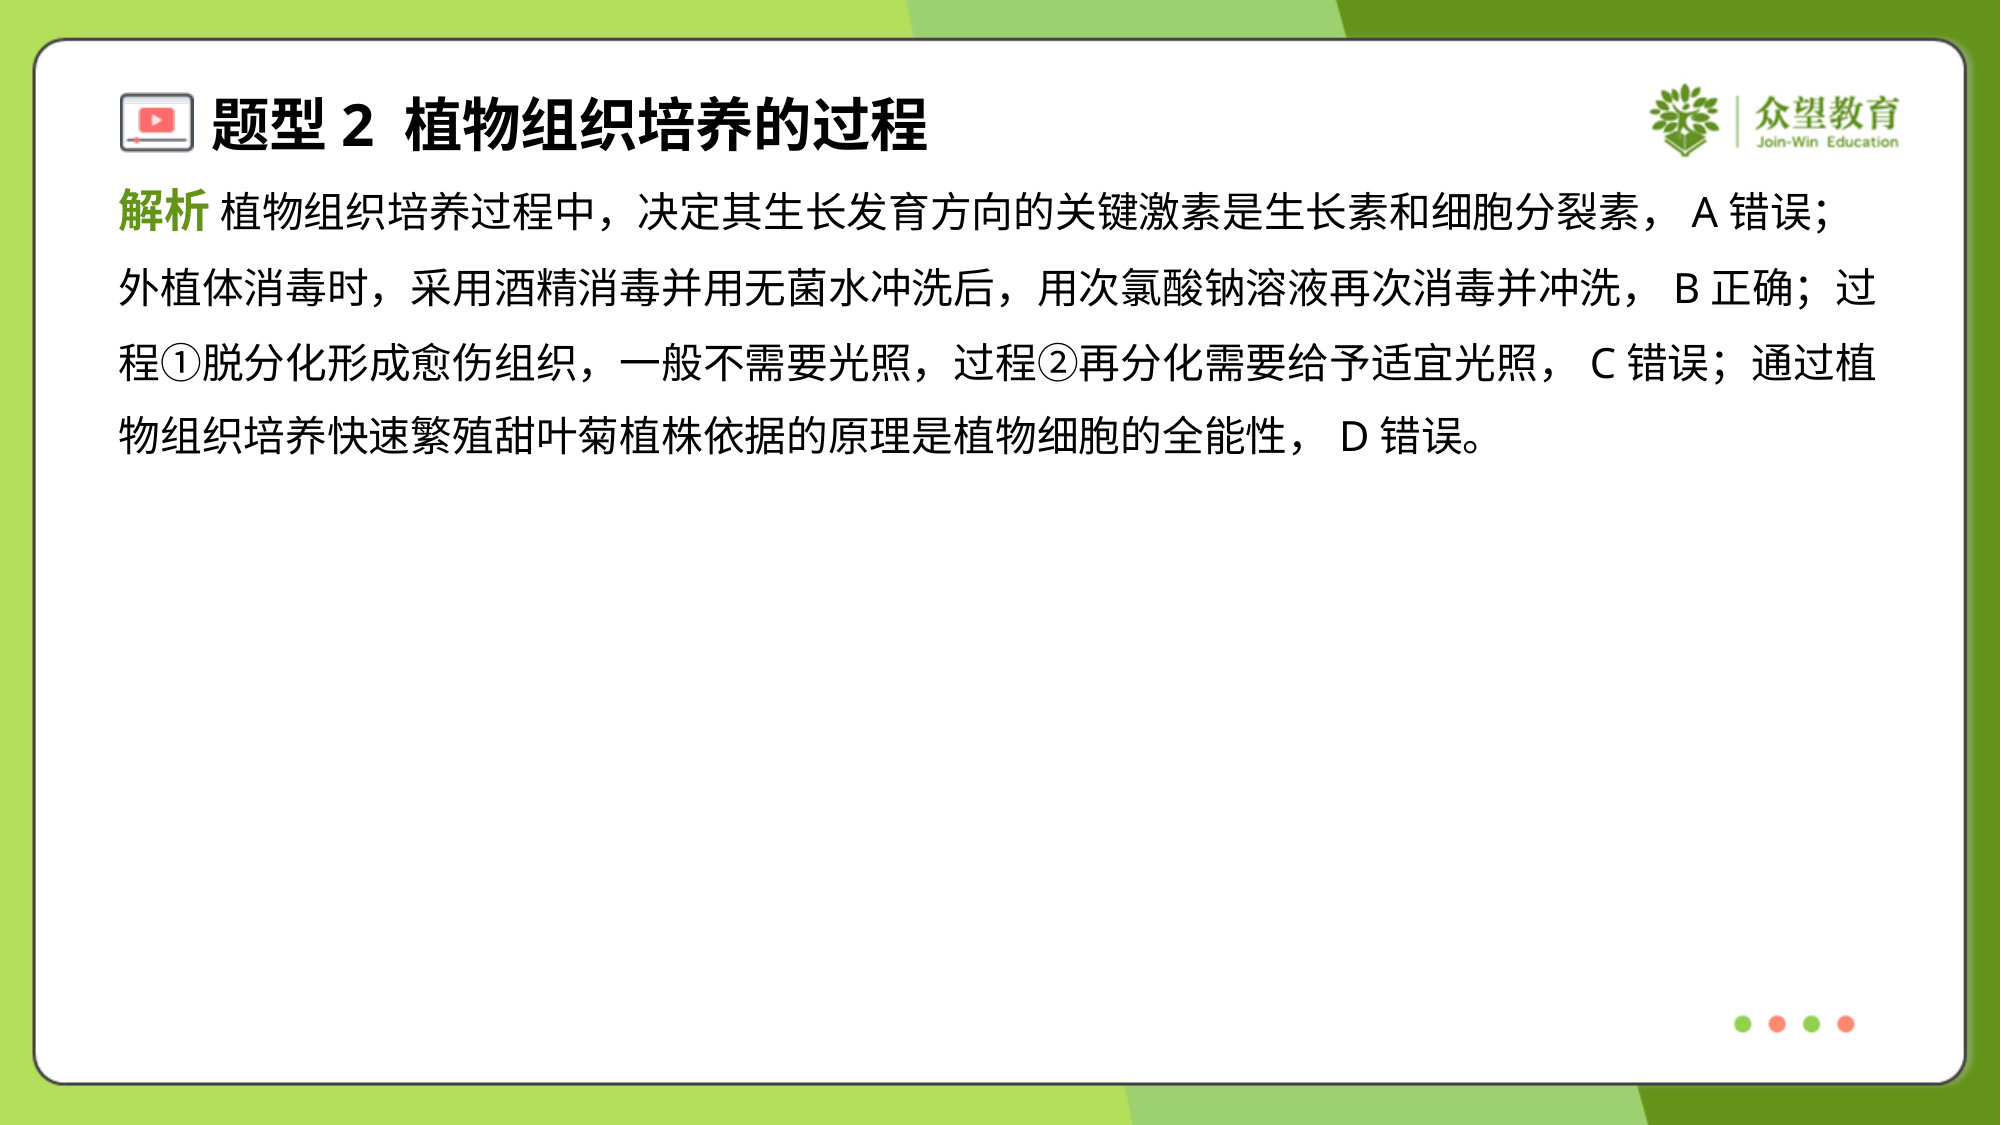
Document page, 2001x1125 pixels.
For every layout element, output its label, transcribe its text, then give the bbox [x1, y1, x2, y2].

picture [0, 0, 2000, 1125]
text_box 解析 植物组织培养过程中，决定其生长发育方向的关键激素是生长素和细胞分裂素，A错误； 外植体消毒时，采用酒精消毒并用无菌水冲洗后，用次氯酸钠溶液再次消毒并冲洗，B正确；过 程①脱分化形成愈伤组织，一般不需要光照，过程②再分化需要给予适宜光照，C错误；通过植 物组织培养快速繁殖甜叶菊植株依据的原理是植物细胞的全能性，D错误。 [118, 159, 1883, 452]
